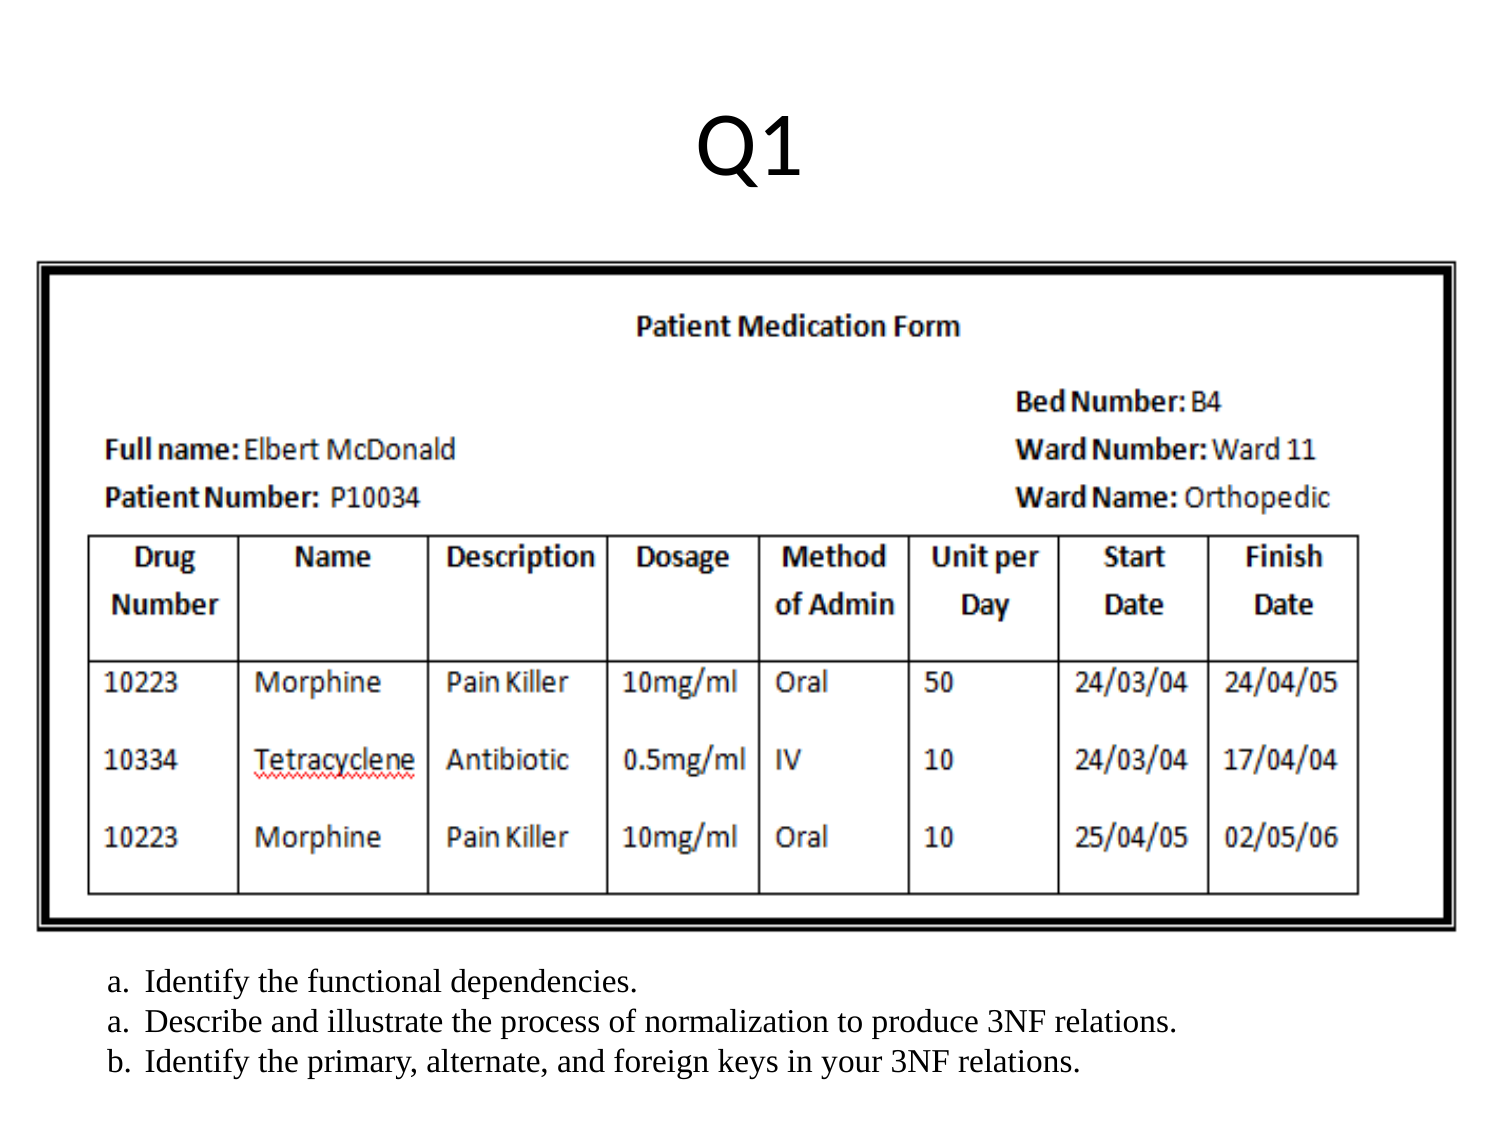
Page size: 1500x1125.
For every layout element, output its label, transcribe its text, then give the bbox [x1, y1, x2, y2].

picture [29, 255, 1465, 939]
text_box Identify the functional dependencies. Describe and illustrate the process of normalization to produce 3NF relations. Identify the primary, alternate, and foreign keys in your 3NF relations. [76, 952, 1447, 1087]
title Q1 [75, 45, 1425, 233]
